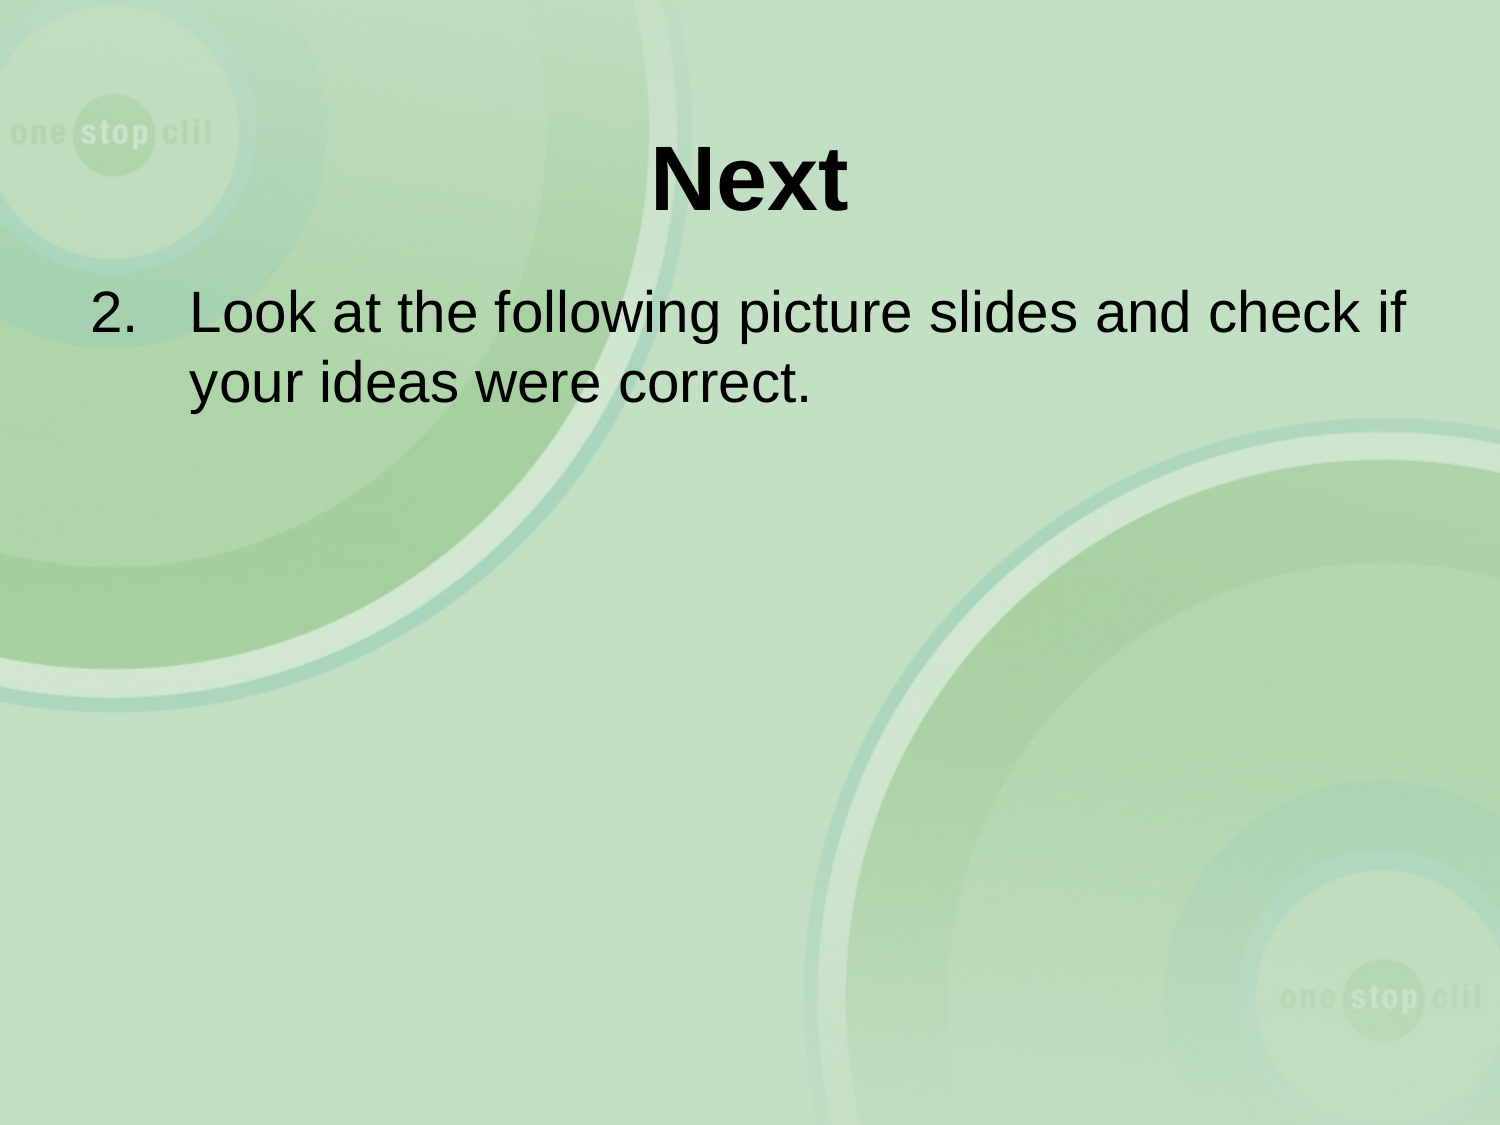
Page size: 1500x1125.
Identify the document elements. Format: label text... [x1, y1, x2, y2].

list Look at the following picture slides and check if your ideas were correct. [75, 267, 1425, 1010]
picture [0, 0, 1500, 1125]
title Next [75, 79, 1425, 267]
